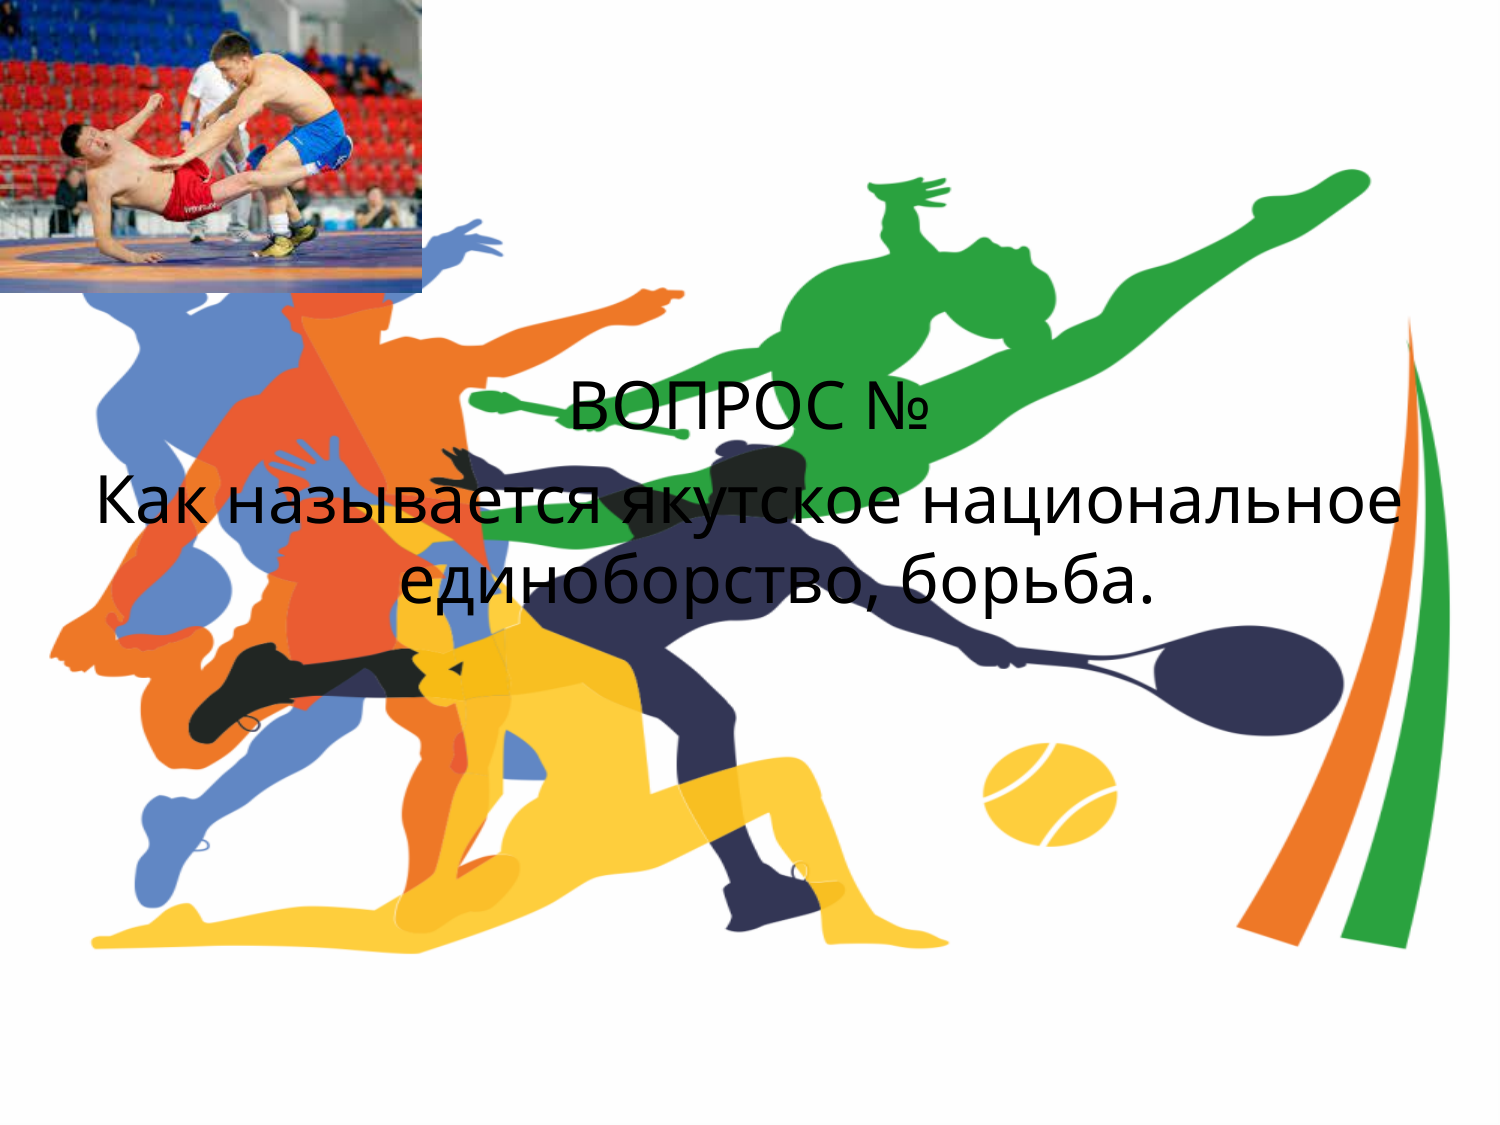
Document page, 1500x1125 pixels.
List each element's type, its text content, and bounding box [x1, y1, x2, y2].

picture [0, 0, 1500, 1125]
list ВОПРОС № Как называется якутское национальное единоборство, борьба. [75, 262, 1425, 1005]
